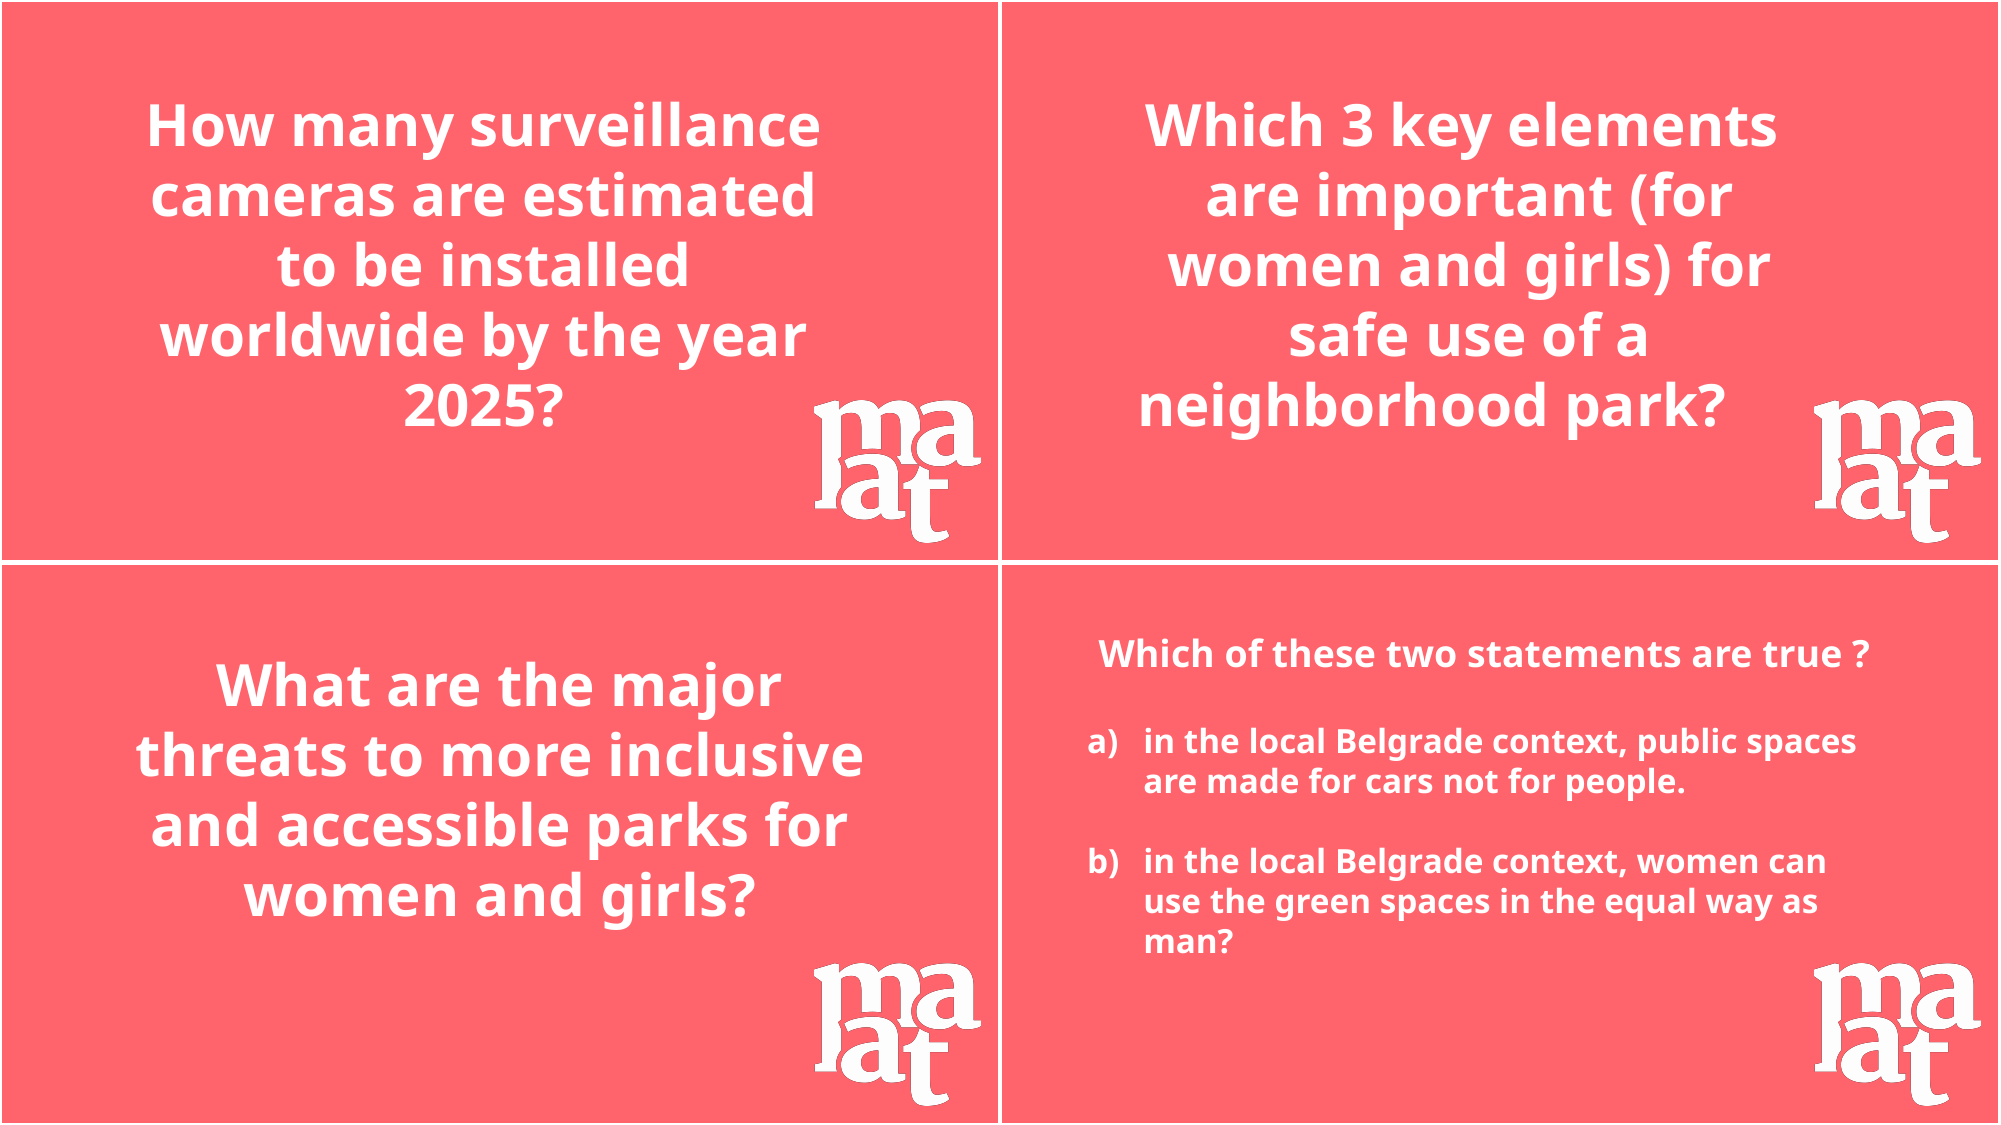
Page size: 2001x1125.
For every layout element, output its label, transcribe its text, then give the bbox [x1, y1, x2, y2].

picture [814, 962, 981, 1106]
picture [814, 400, 981, 544]
text_box Which 3 key elements are important (for women and girls) for safe use of a neighborhood park? [1107, 80, 1832, 446]
text_box Which of these two statements are true ? in the local Belgrade context, public spaces are made for cars not for people. in the local Belgrade context, women can use the green spaces in the equal way as man? [1072, 622, 1898, 968]
text_box [998, 0, 2000, 561]
text_box [0, 0, 998, 561]
text_box [998, 561, 2000, 1125]
text_box What are the major threats to more inclusive and accessible parks for women and girls? [102, 640, 898, 936]
text_box How many surveillance cameras are estimated to be installed worldwide by the year 2025? [102, 80, 866, 446]
text_box [0, 561, 998, 1125]
picture [1814, 400, 1981, 544]
picture [1814, 962, 1981, 1106]
